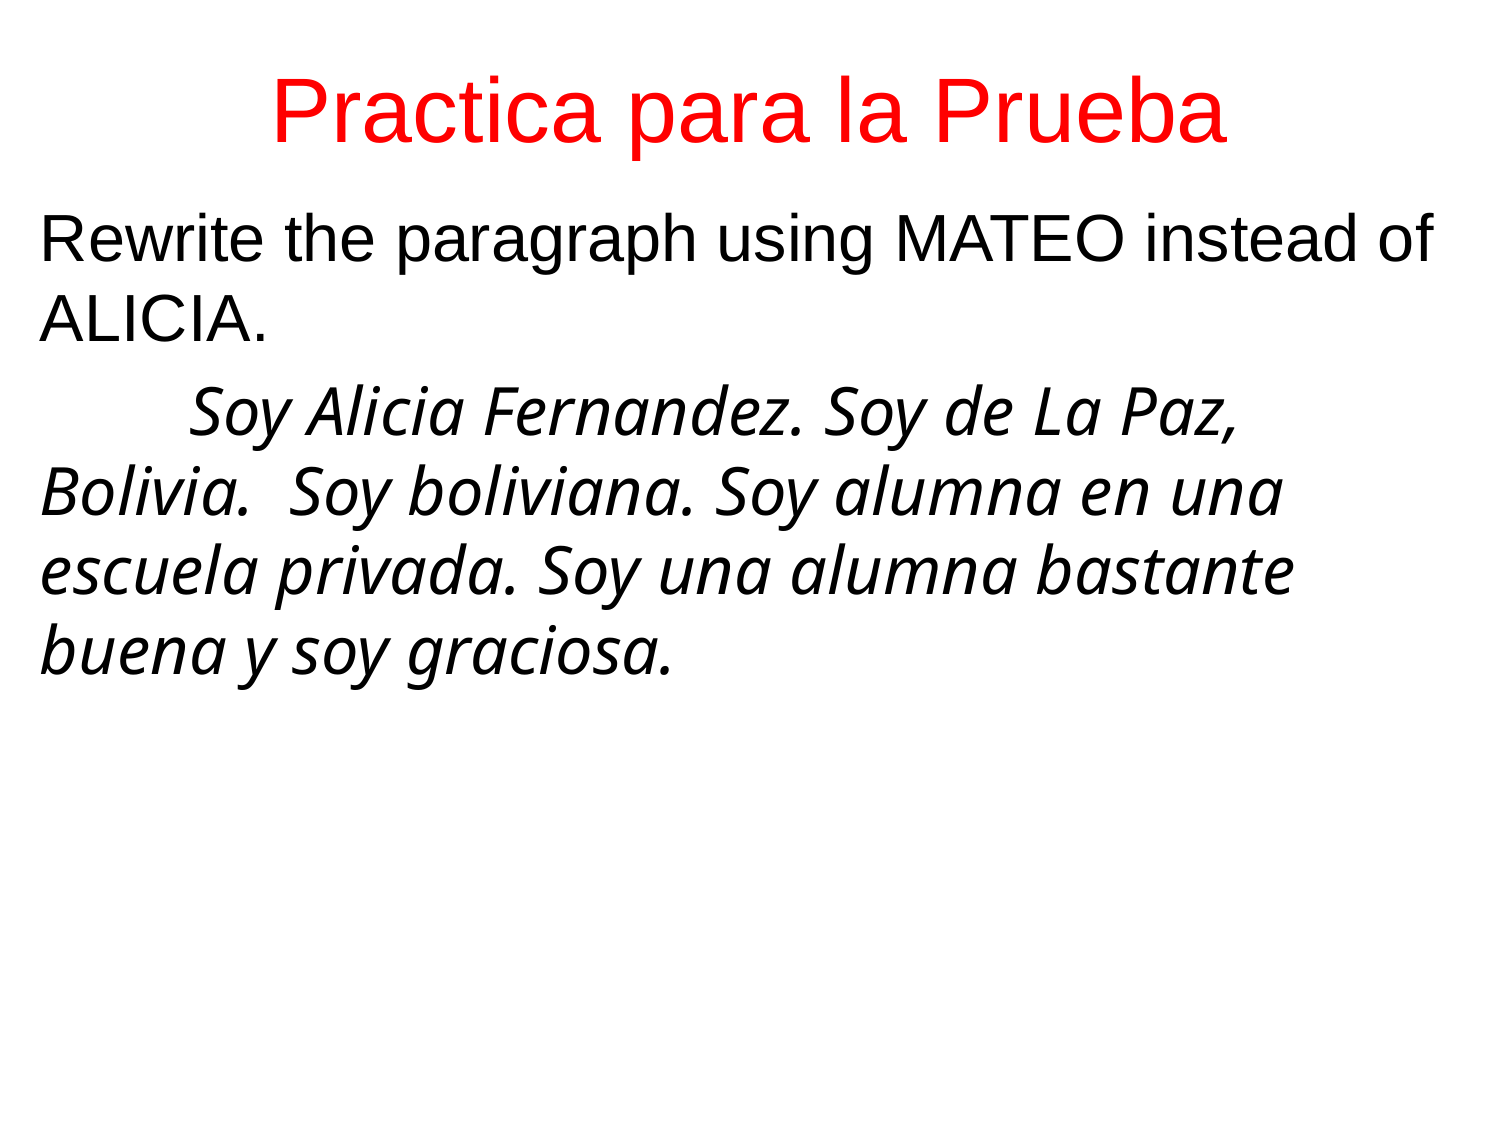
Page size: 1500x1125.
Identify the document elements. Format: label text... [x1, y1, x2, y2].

list Rewrite the paragraph using MATEO instead of ALICIA. Soy Alicia Fernandez. Soy de La Paz, Bolivia. Soy boliviana. Soy alumna en una escuela privada. Soy una alumna bastante buena y soy graciosa. [24, 187, 1463, 950]
text_box Practica para la Prueba [74, 12, 1425, 200]
